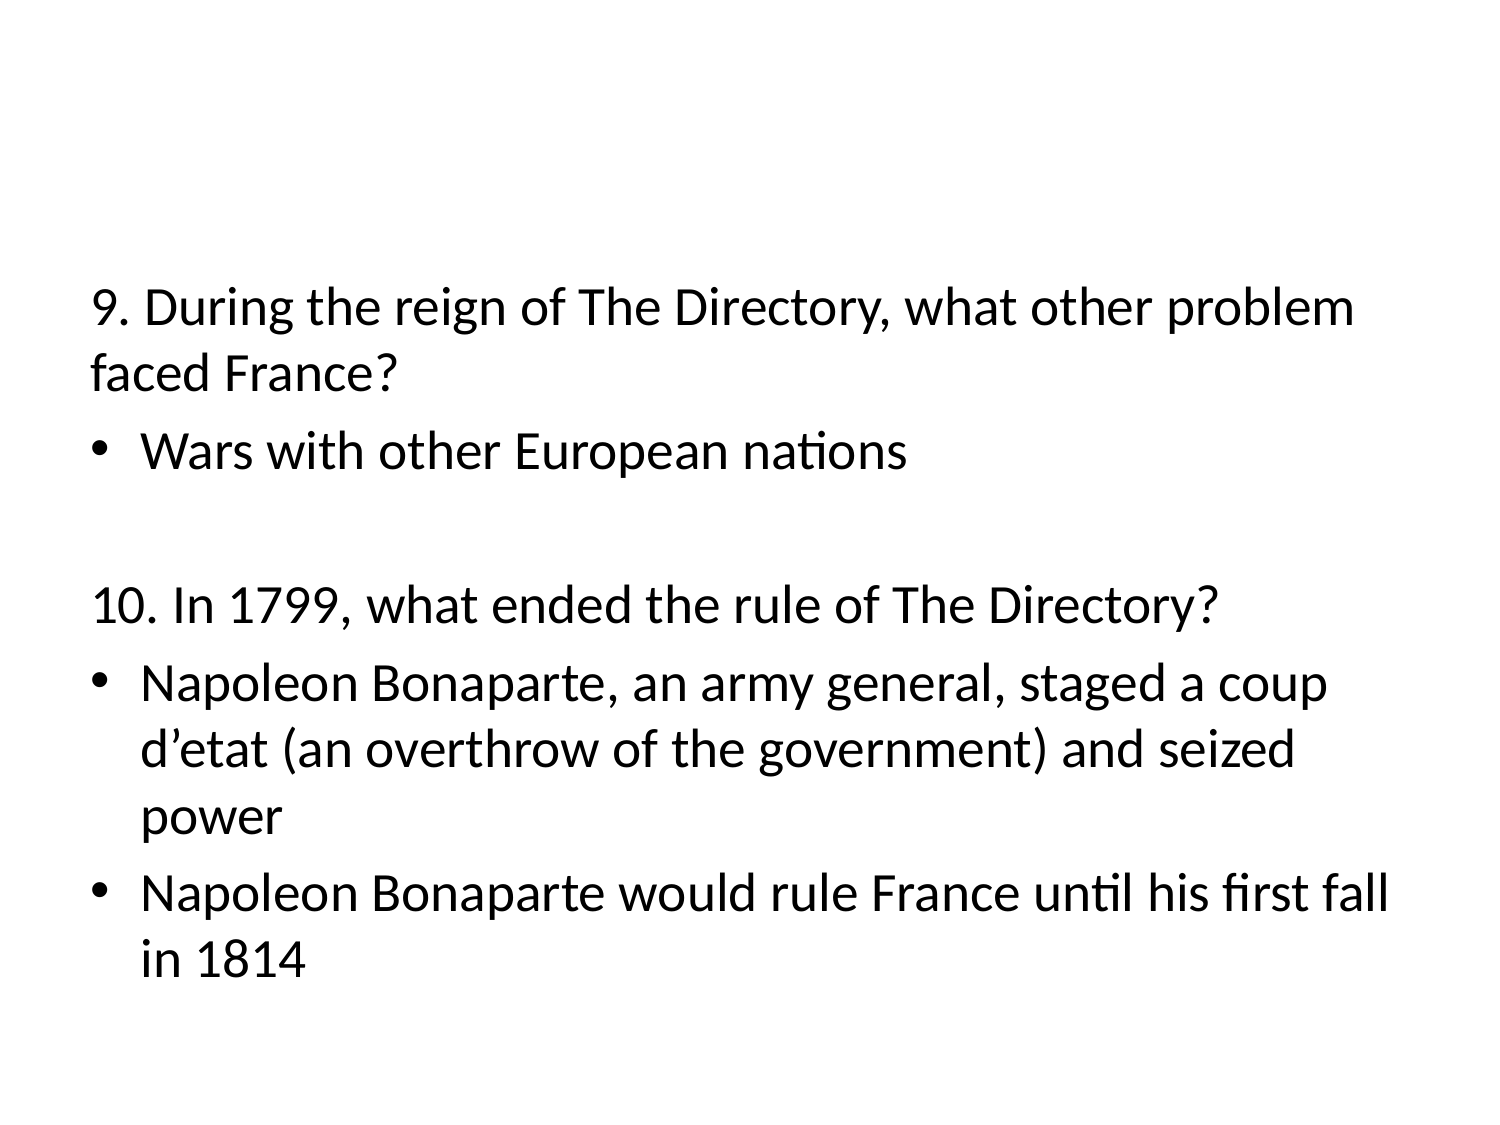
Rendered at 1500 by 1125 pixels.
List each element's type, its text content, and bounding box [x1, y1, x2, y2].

list 9. During the reign of The Directory, what other problem faced France? Wars with other European nations 10. In 1799, what ended the rule of The Directory? Napoleon Bonaparte, an army general, staged a coup d’etat (an overthrow of the government) and seized power Napoleon Bonaparte would rule France until his first fall in 1814 [75, 262, 1425, 1005]
